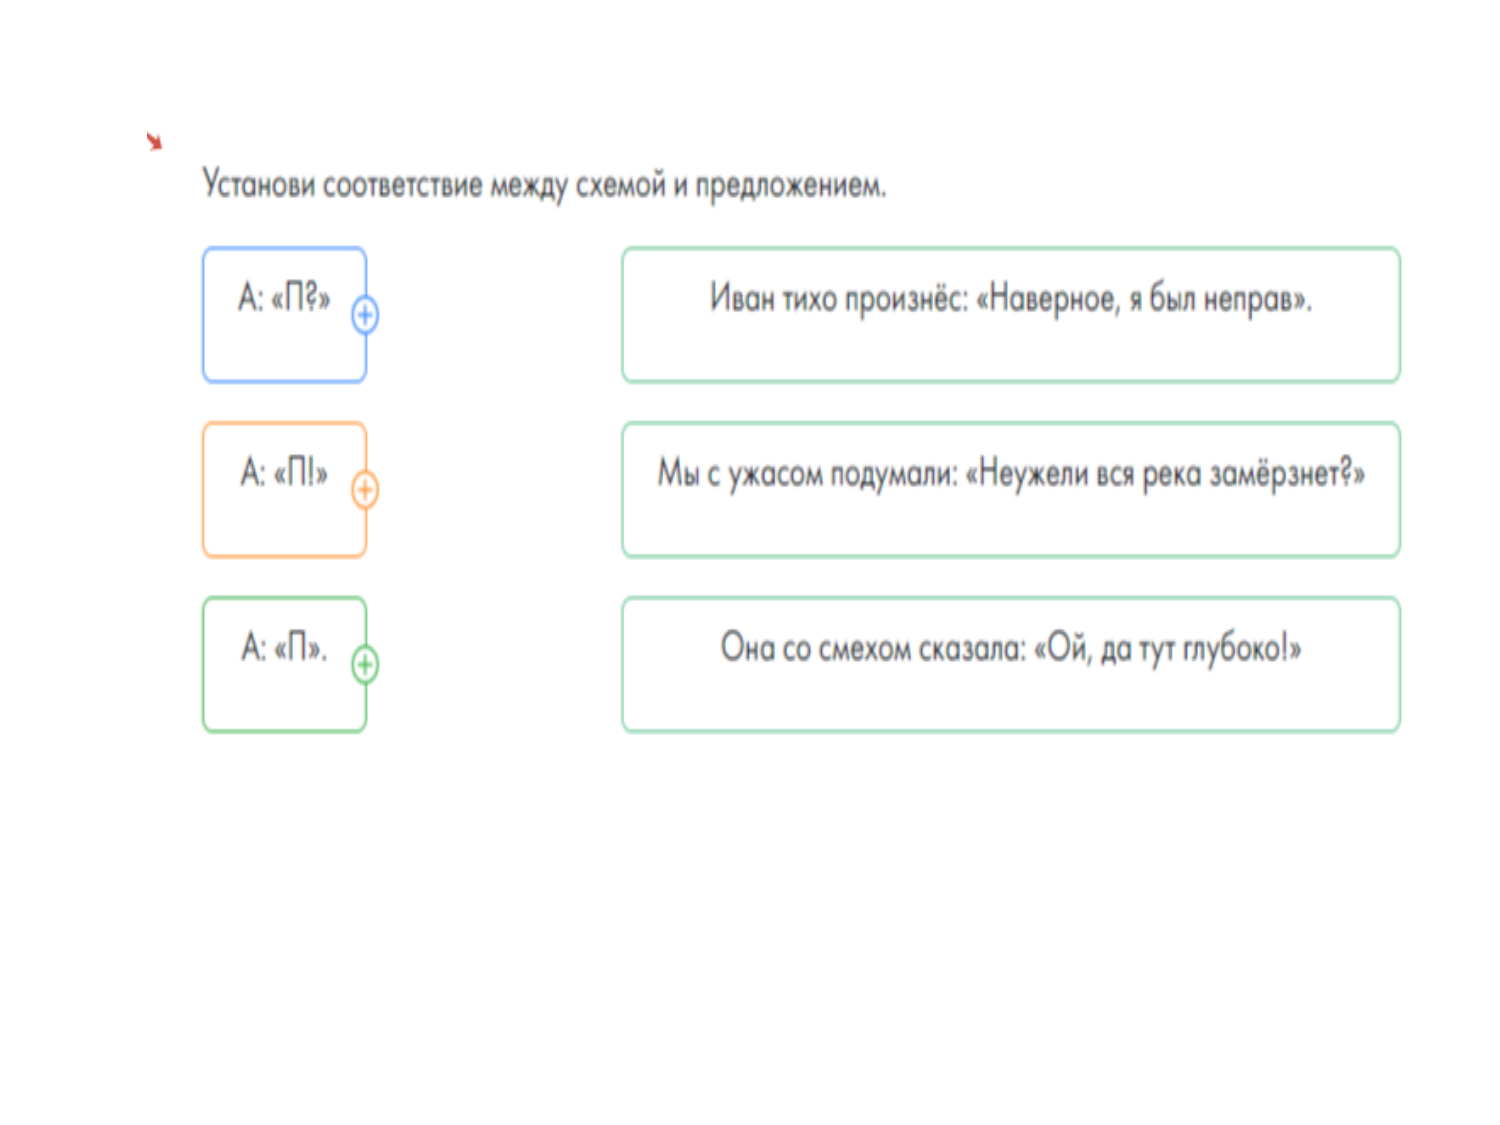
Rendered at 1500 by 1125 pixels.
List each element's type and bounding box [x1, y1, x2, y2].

picture [147, 113, 1440, 861]
